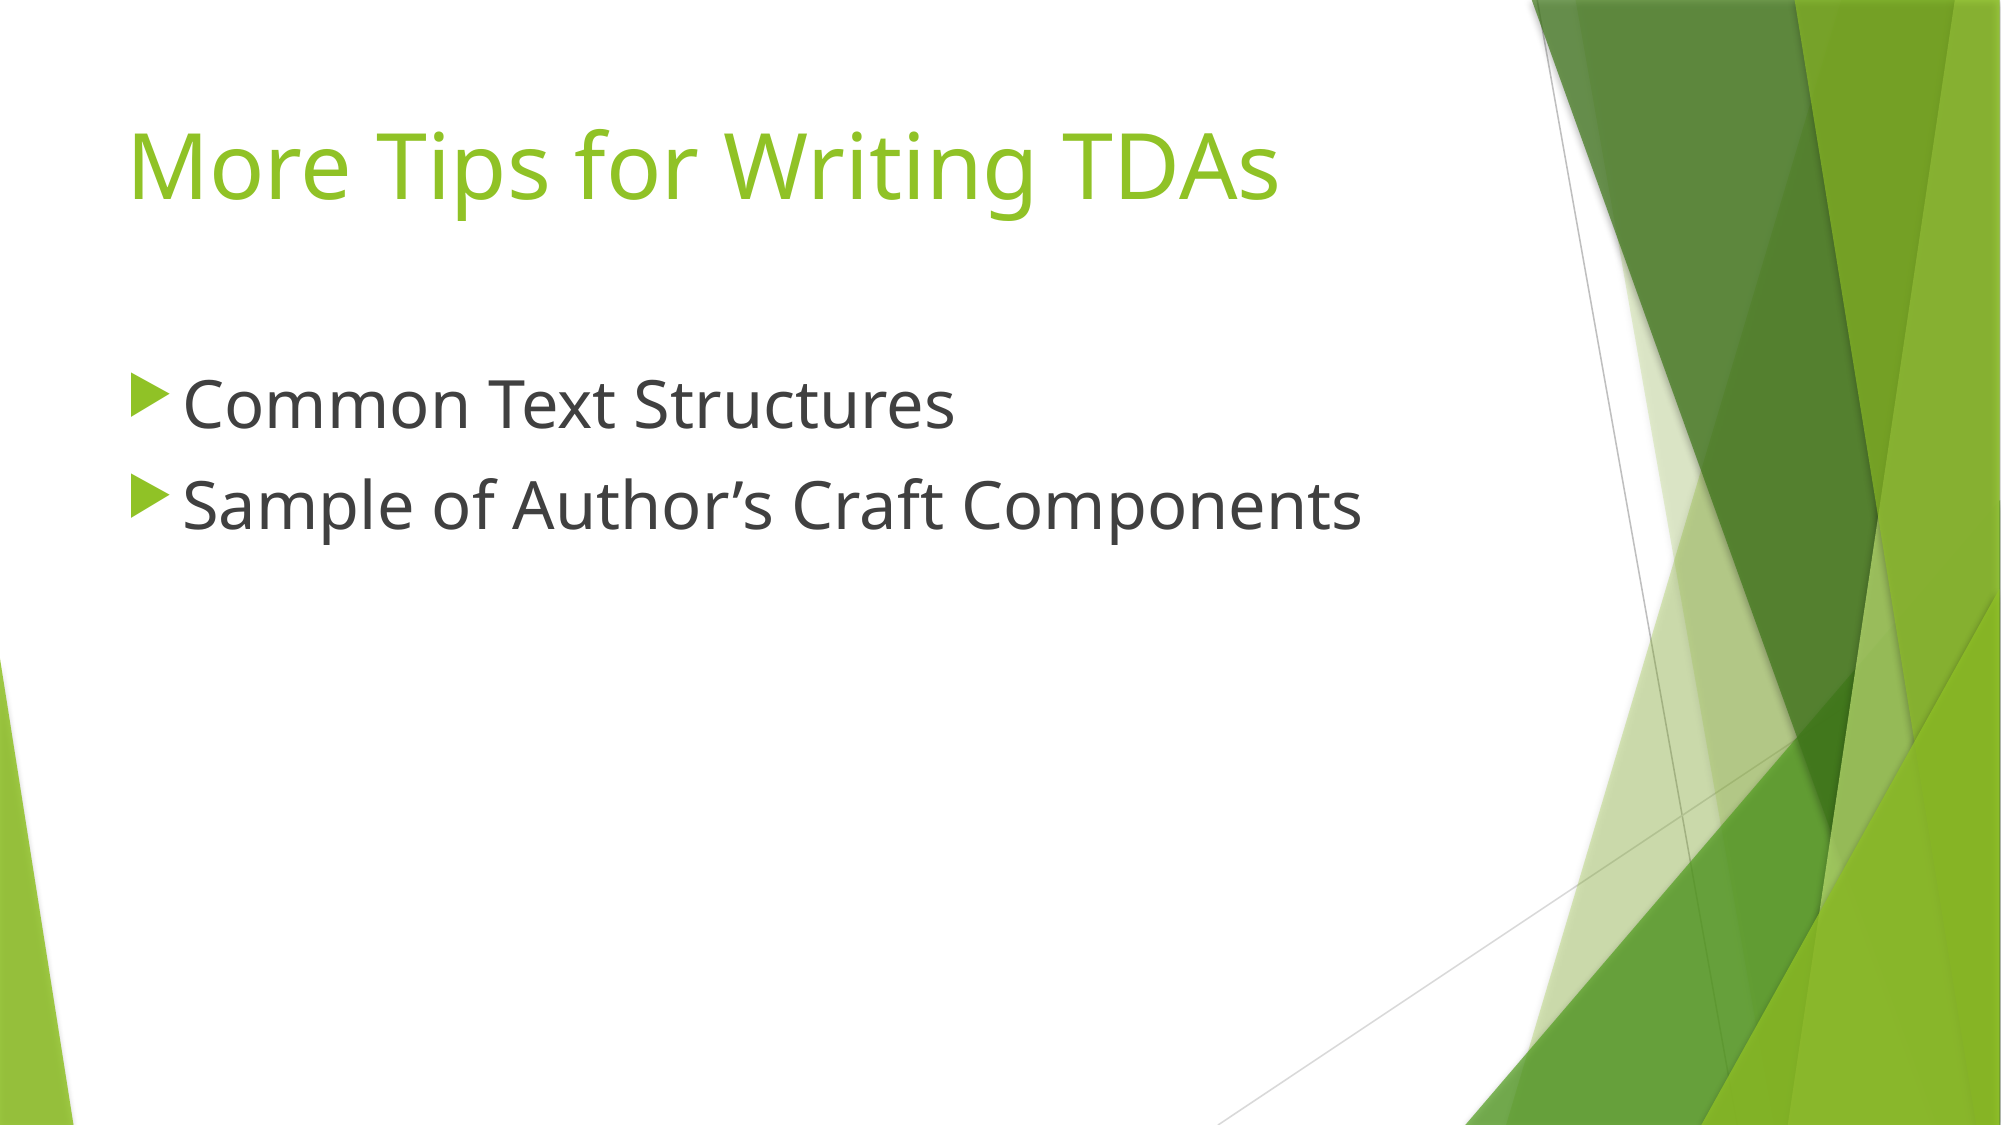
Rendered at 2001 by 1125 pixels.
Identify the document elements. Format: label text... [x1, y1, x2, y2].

list Common Text Structures Sample of Author’s Craft Components [111, 354, 1522, 992]
title More Tips for Writing TDAs [111, 99, 1522, 317]
